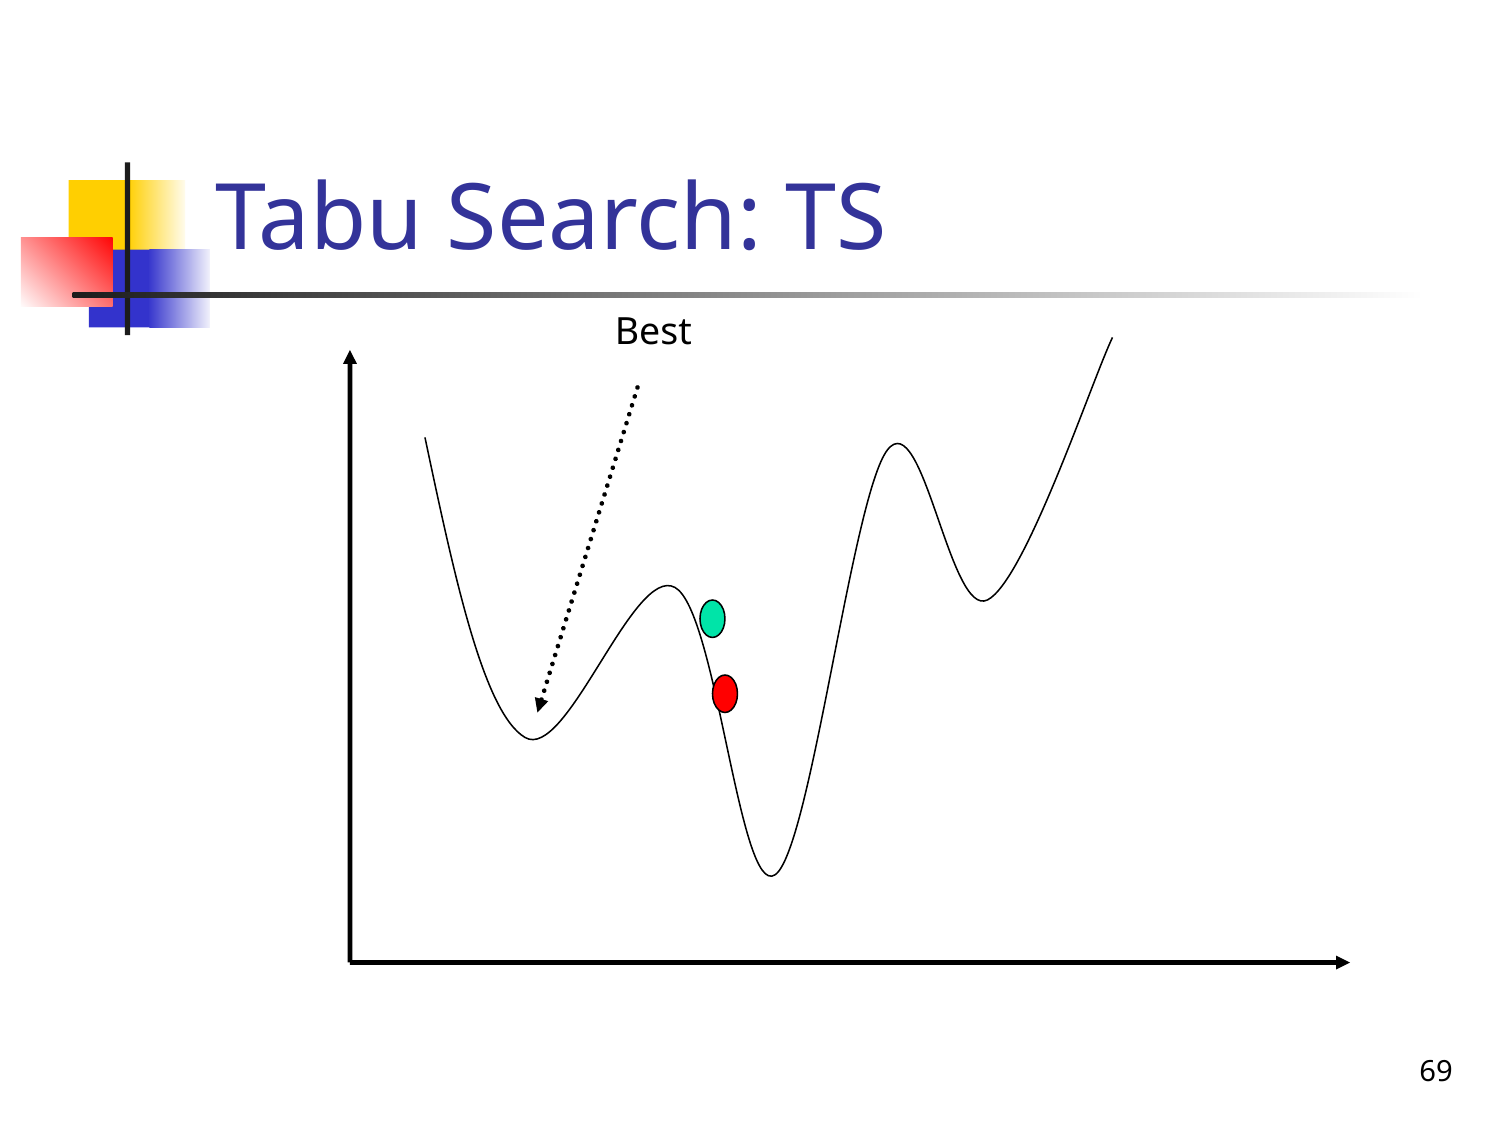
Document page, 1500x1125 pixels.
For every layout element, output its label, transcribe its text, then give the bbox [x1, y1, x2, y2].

slide_number 69 [1154, 1023, 1468, 1100]
text_box [343, 349, 357, 962]
text_box Best [600, 299, 775, 360]
text_box [712, 675, 738, 713]
text_box [699, 600, 725, 638]
title Tabu Search: TS [199, 140, 1479, 276]
text_box [424, 337, 1113, 877]
text_box [535, 698, 548, 713]
text_box [349, 956, 1351, 969]
